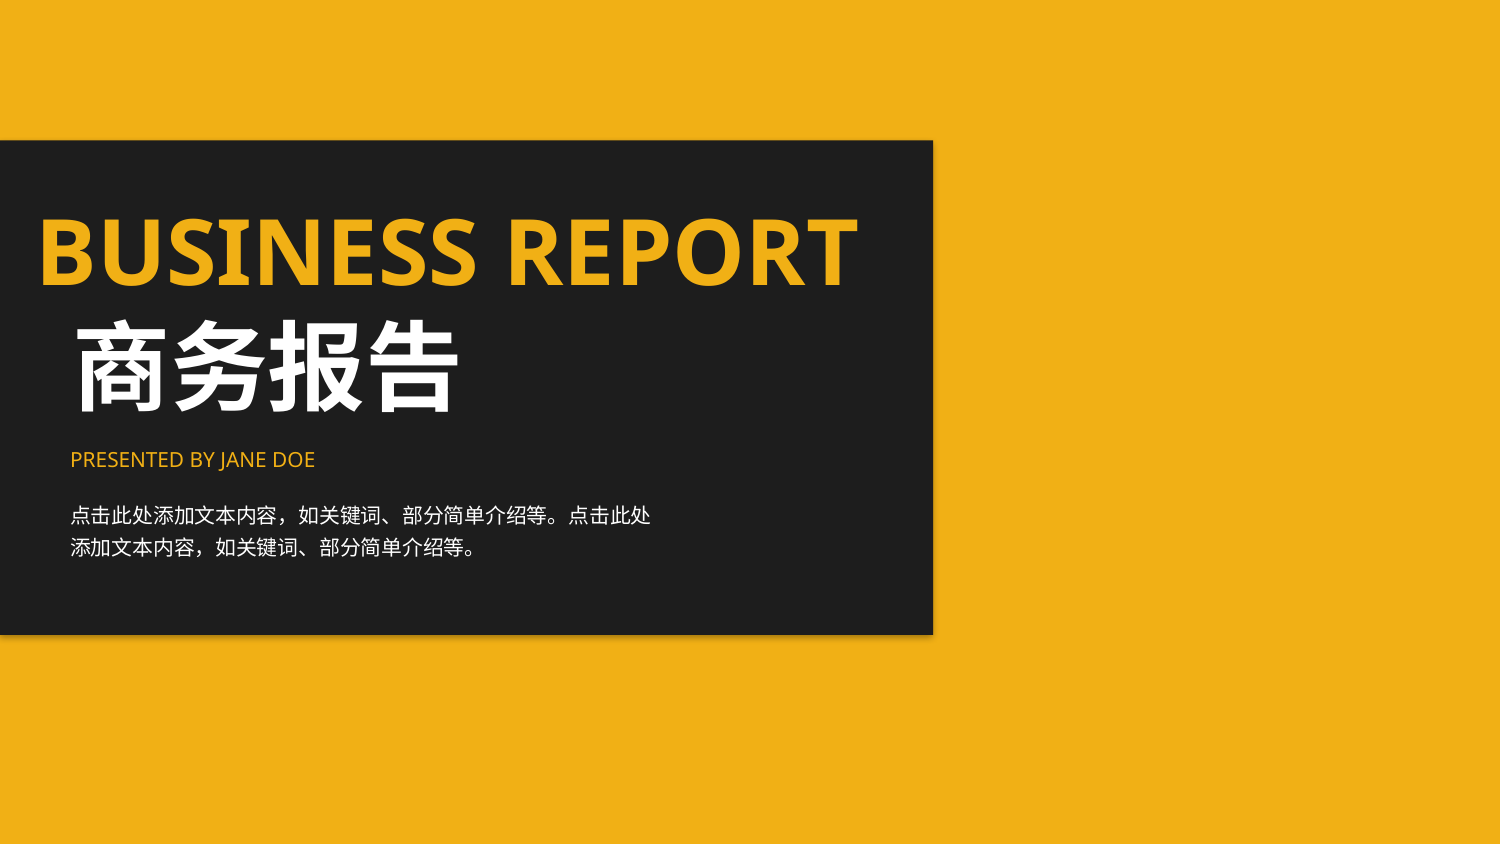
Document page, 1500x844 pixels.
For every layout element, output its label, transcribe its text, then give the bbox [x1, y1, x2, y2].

text_box 商务报告 [57, 297, 480, 431]
text_box PRESENTED BY JANE DOE [55, 443, 671, 479]
text_box [0, 139, 934, 636]
text_box 点击此处添加文本内容，如关键词、部分简单介绍等。点击此处添加文本内容，如关键词、部分简单介绍等。 [55, 487, 671, 568]
text_box BUSINESS REPORT [20, 185, 875, 311]
